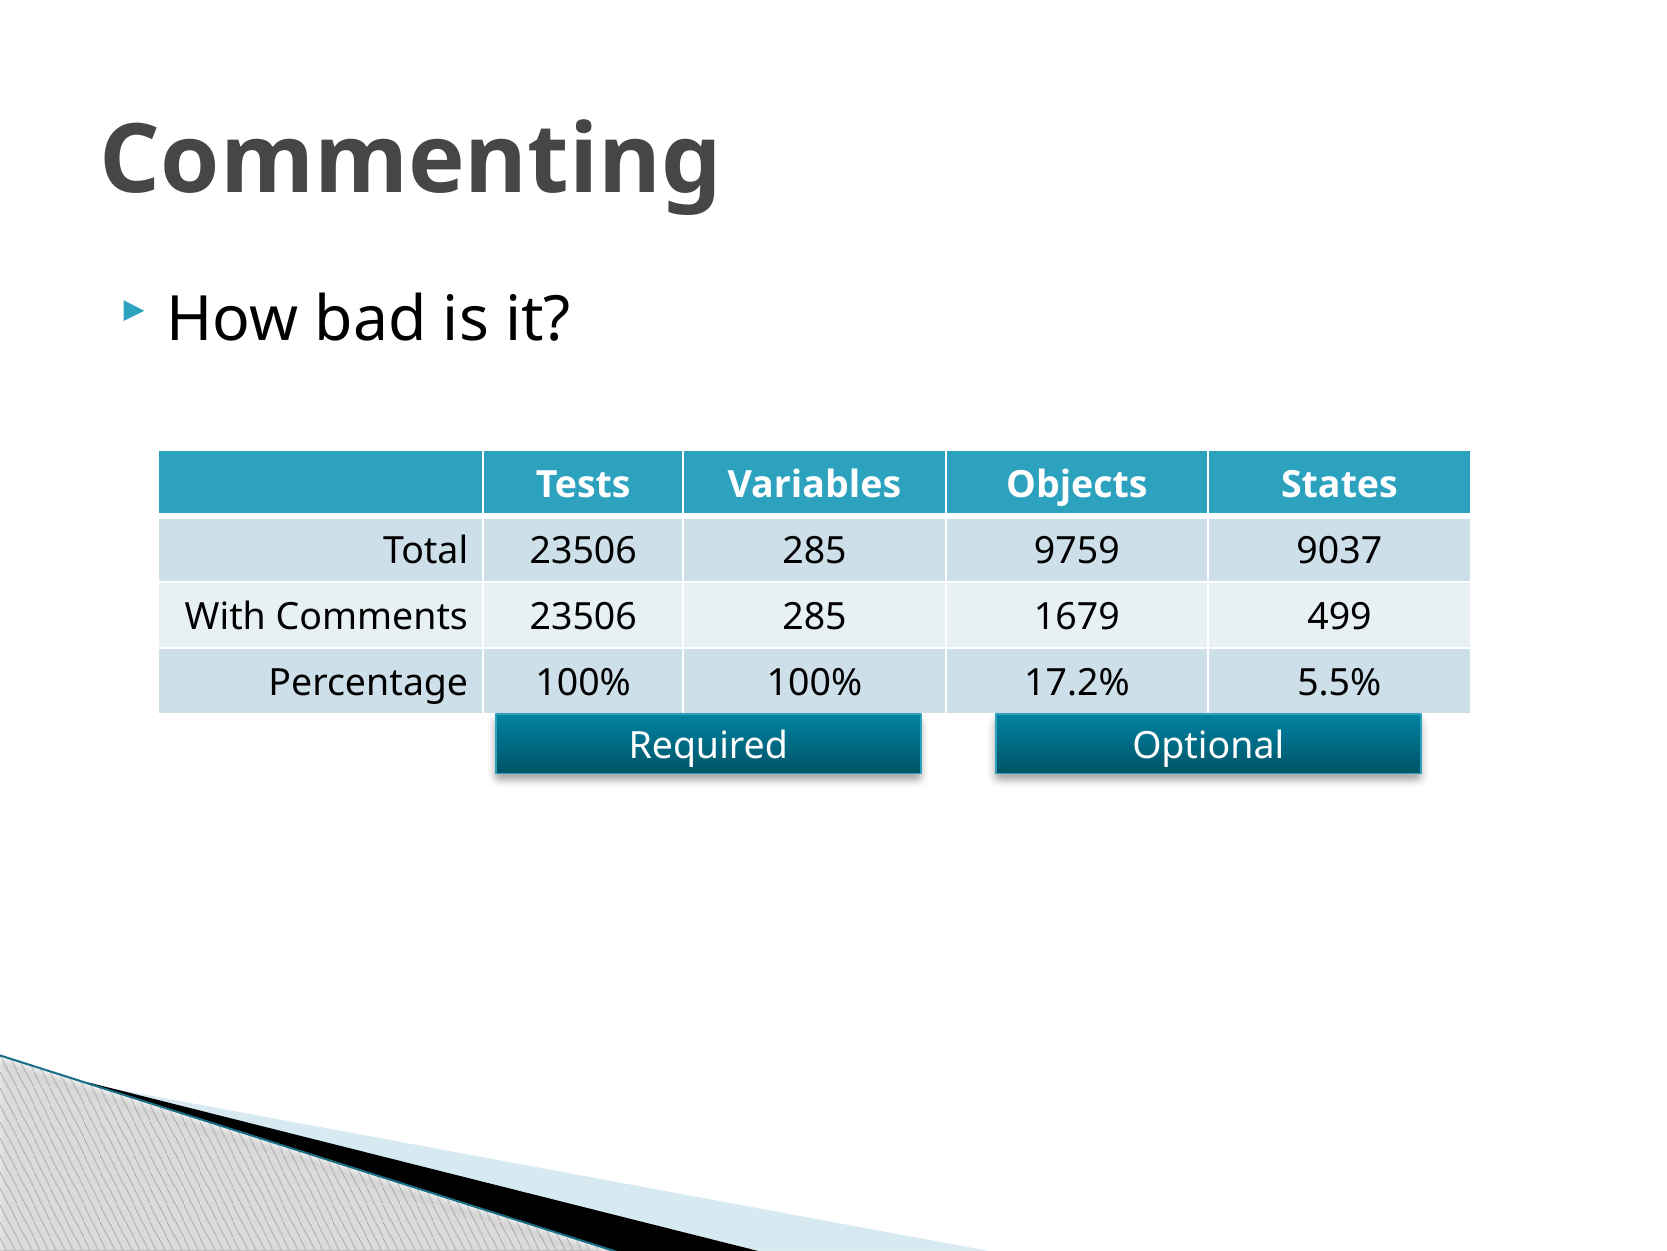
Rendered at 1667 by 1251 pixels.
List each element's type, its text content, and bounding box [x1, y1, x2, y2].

table_cell 285 [684, 583, 945, 647]
table_cell 1679 [947, 583, 1207, 647]
table_cell 17.2% [947, 649, 1207, 713]
table_header [159, 451, 482, 513]
table_cell 5.5% [1209, 649, 1470, 713]
table_cell 100% [684, 649, 945, 713]
table_cell 9037 [1209, 519, 1470, 581]
table_cell 23506 [484, 583, 682, 647]
table_header Objects [947, 451, 1207, 513]
table_header States [1209, 451, 1470, 513]
table_header Variables [684, 451, 945, 513]
list How bad is it? [83, 270, 1584, 1095]
table_cell Total [159, 519, 482, 581]
title Commenting [83, 50, 1584, 259]
table_cell 23506 [484, 519, 682, 581]
table_cell 285 [684, 519, 945, 581]
table_cell Percentage [159, 649, 482, 713]
table_header Tests [484, 451, 682, 513]
table_cell 9759 [947, 519, 1207, 581]
table_cell With Comments [159, 583, 482, 647]
text_box Optional [995, 713, 1422, 774]
table_cell 100% [484, 649, 682, 713]
text_box Required [495, 713, 922, 774]
table_cell 499 [1209, 583, 1470, 647]
